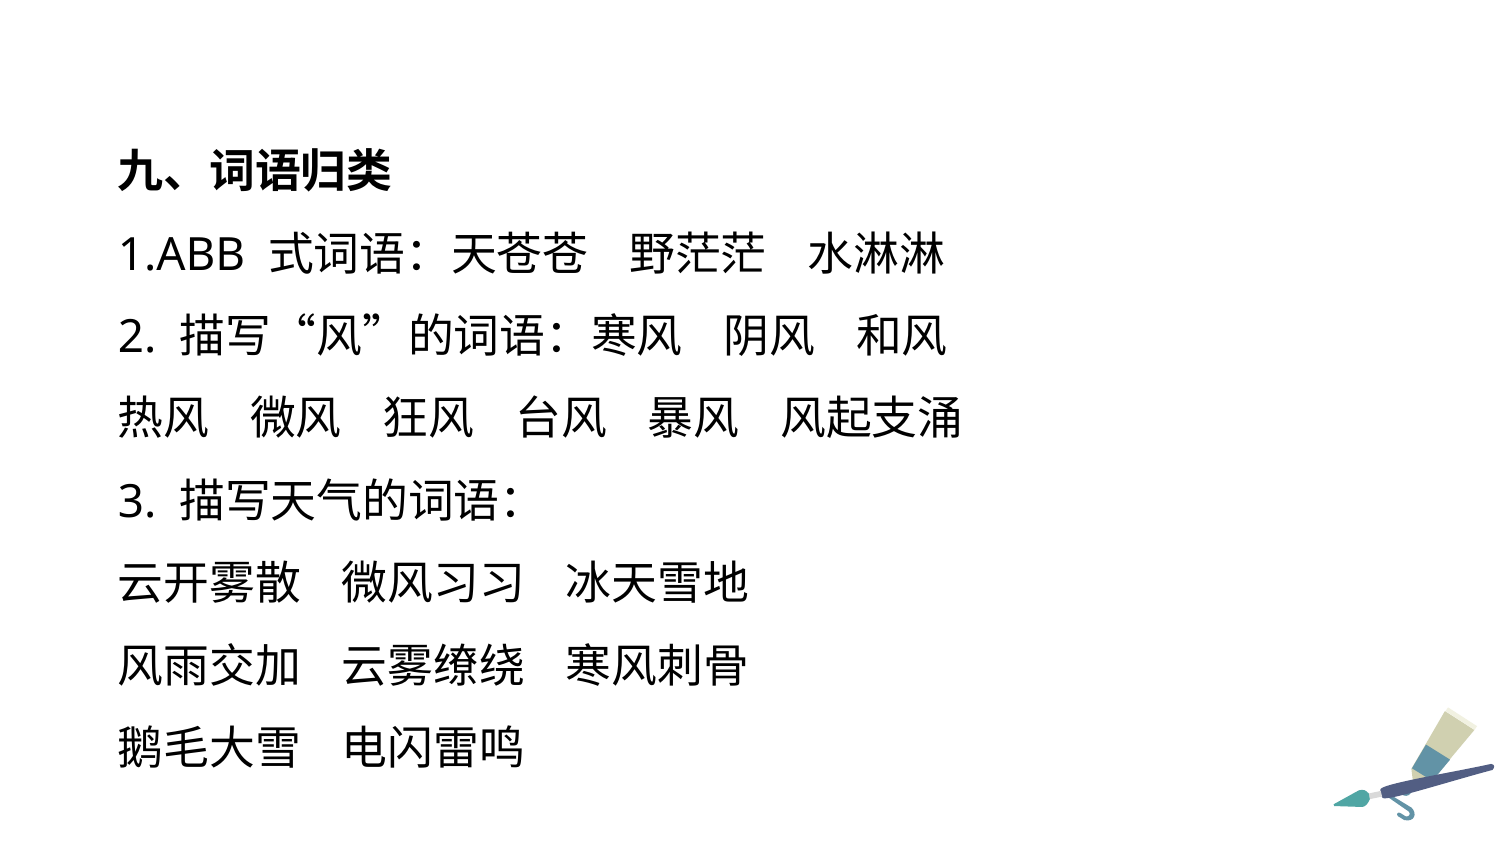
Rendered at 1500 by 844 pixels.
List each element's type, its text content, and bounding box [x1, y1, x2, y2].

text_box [1358, 708, 1481, 844]
text_box 九、词语归类 1.ABB 式词语：天苍苍 野茫茫 水淋淋 2. 描写“风”的词语：寒风 阴风 和风 热风 微风 狂风 台风 暴风 风起支涌 3. 描写天气的词语： 云开雾散 微风习习 冰天雪地 风雨交加 云雾缭绕 寒风刺骨 鹅毛大雪 电闪雷鸣 [103, 106, 1376, 782]
